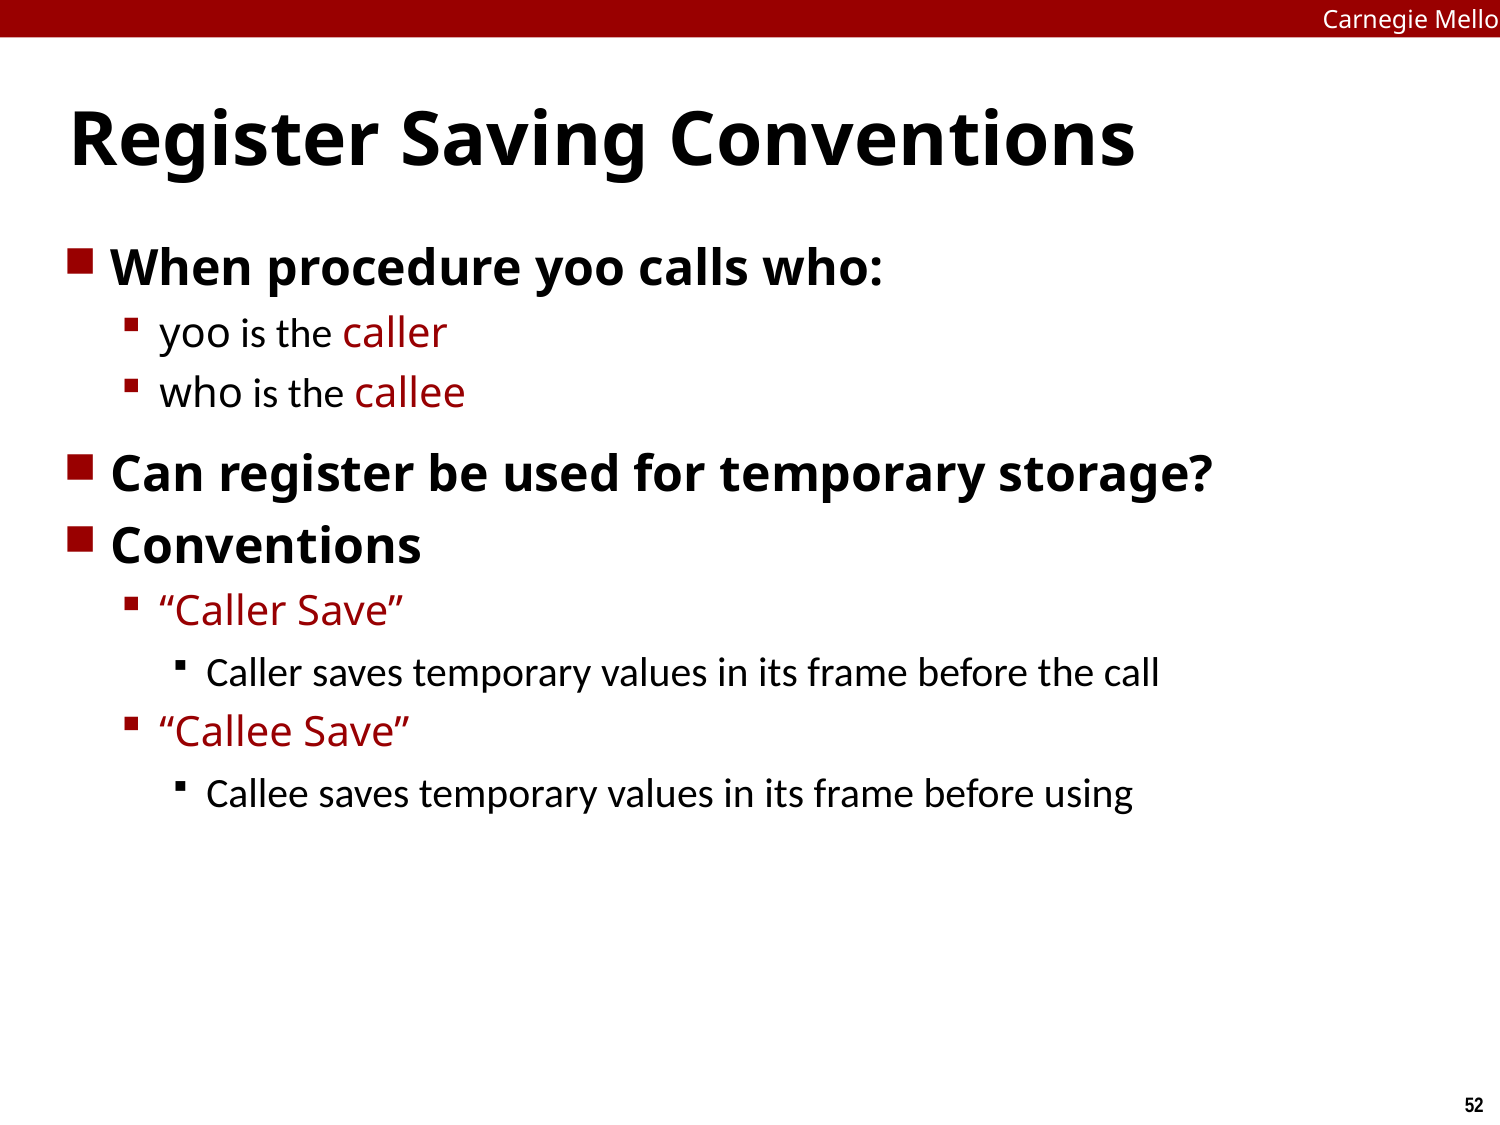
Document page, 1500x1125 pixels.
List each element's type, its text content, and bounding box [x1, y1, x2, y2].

text_box [0, 0, 1500, 38]
title Register Saving Conventions [62, 41, 1438, 228]
text_box Carnegie Mellon [1322, 3, 1500, 33]
list When procedure yoo calls who: yoo is the caller who is the callee Can register be used for temporary storage? Conventions “Caller Save” Caller saves temporary values in its frame before the call “Callee Save” Callee saves temporary values in its frame before using [62, 228, 1438, 1122]
